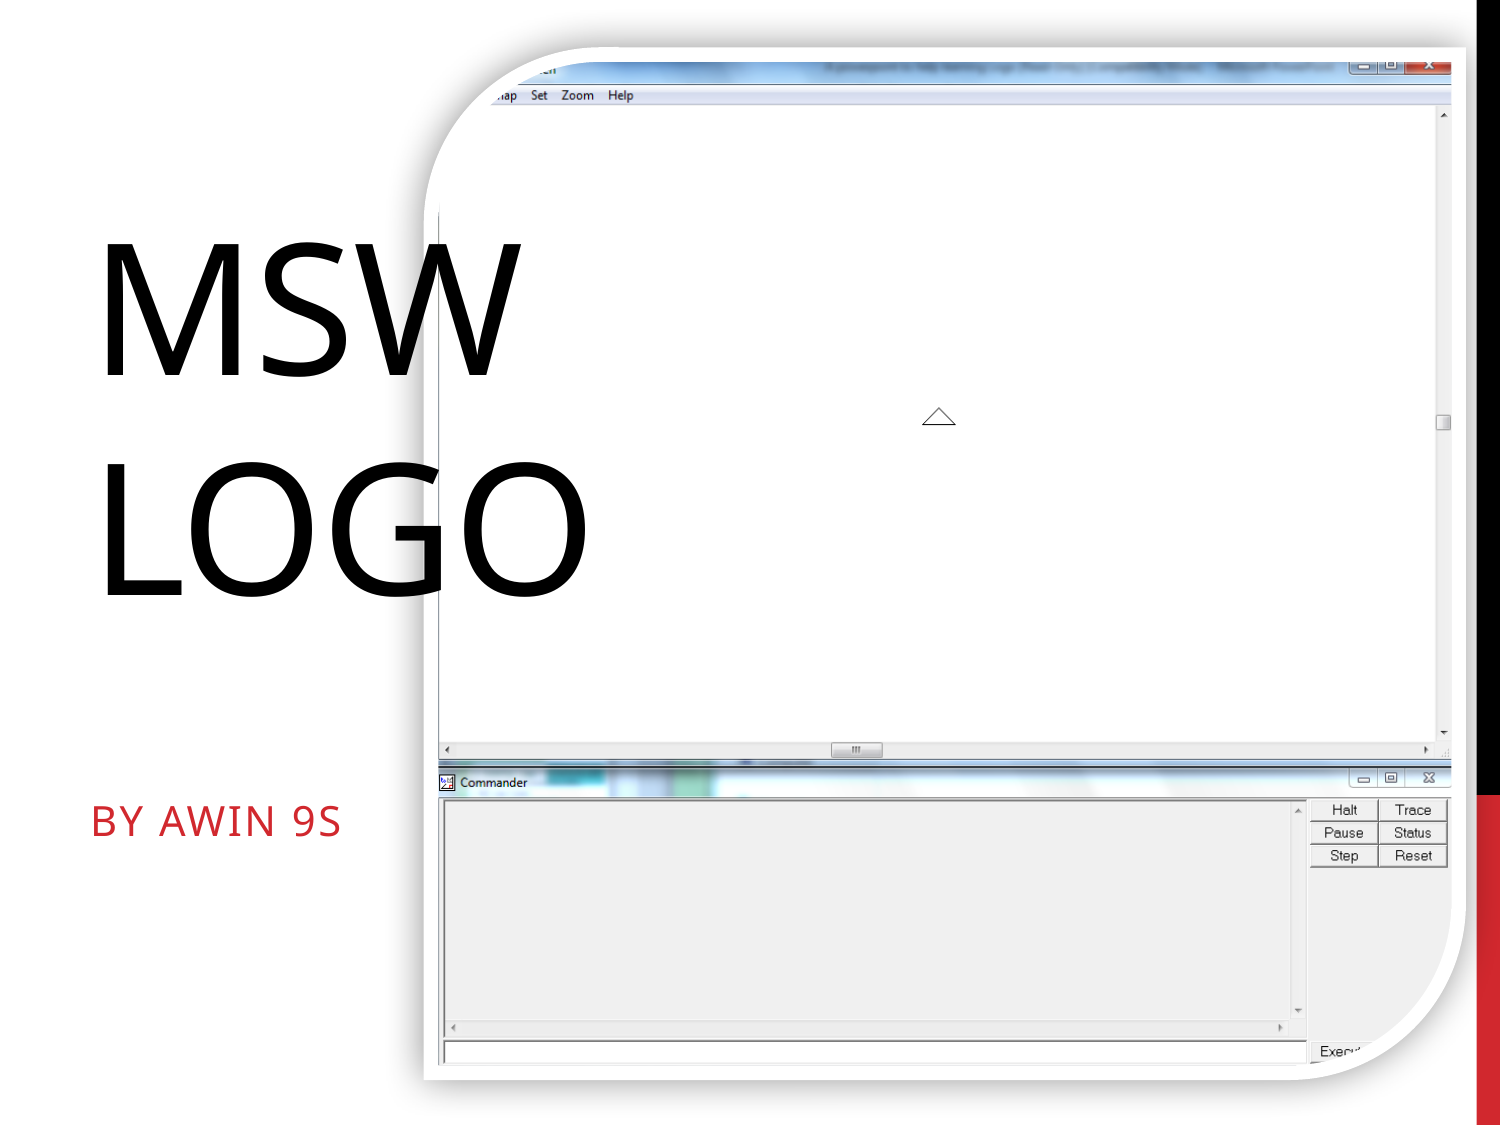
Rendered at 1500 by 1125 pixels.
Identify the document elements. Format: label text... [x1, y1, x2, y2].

title MSW Logo [75, 37, 1350, 787]
picture [430, 54, 1460, 1074]
subtitle By Awin 9s [75, 787, 429, 938]
